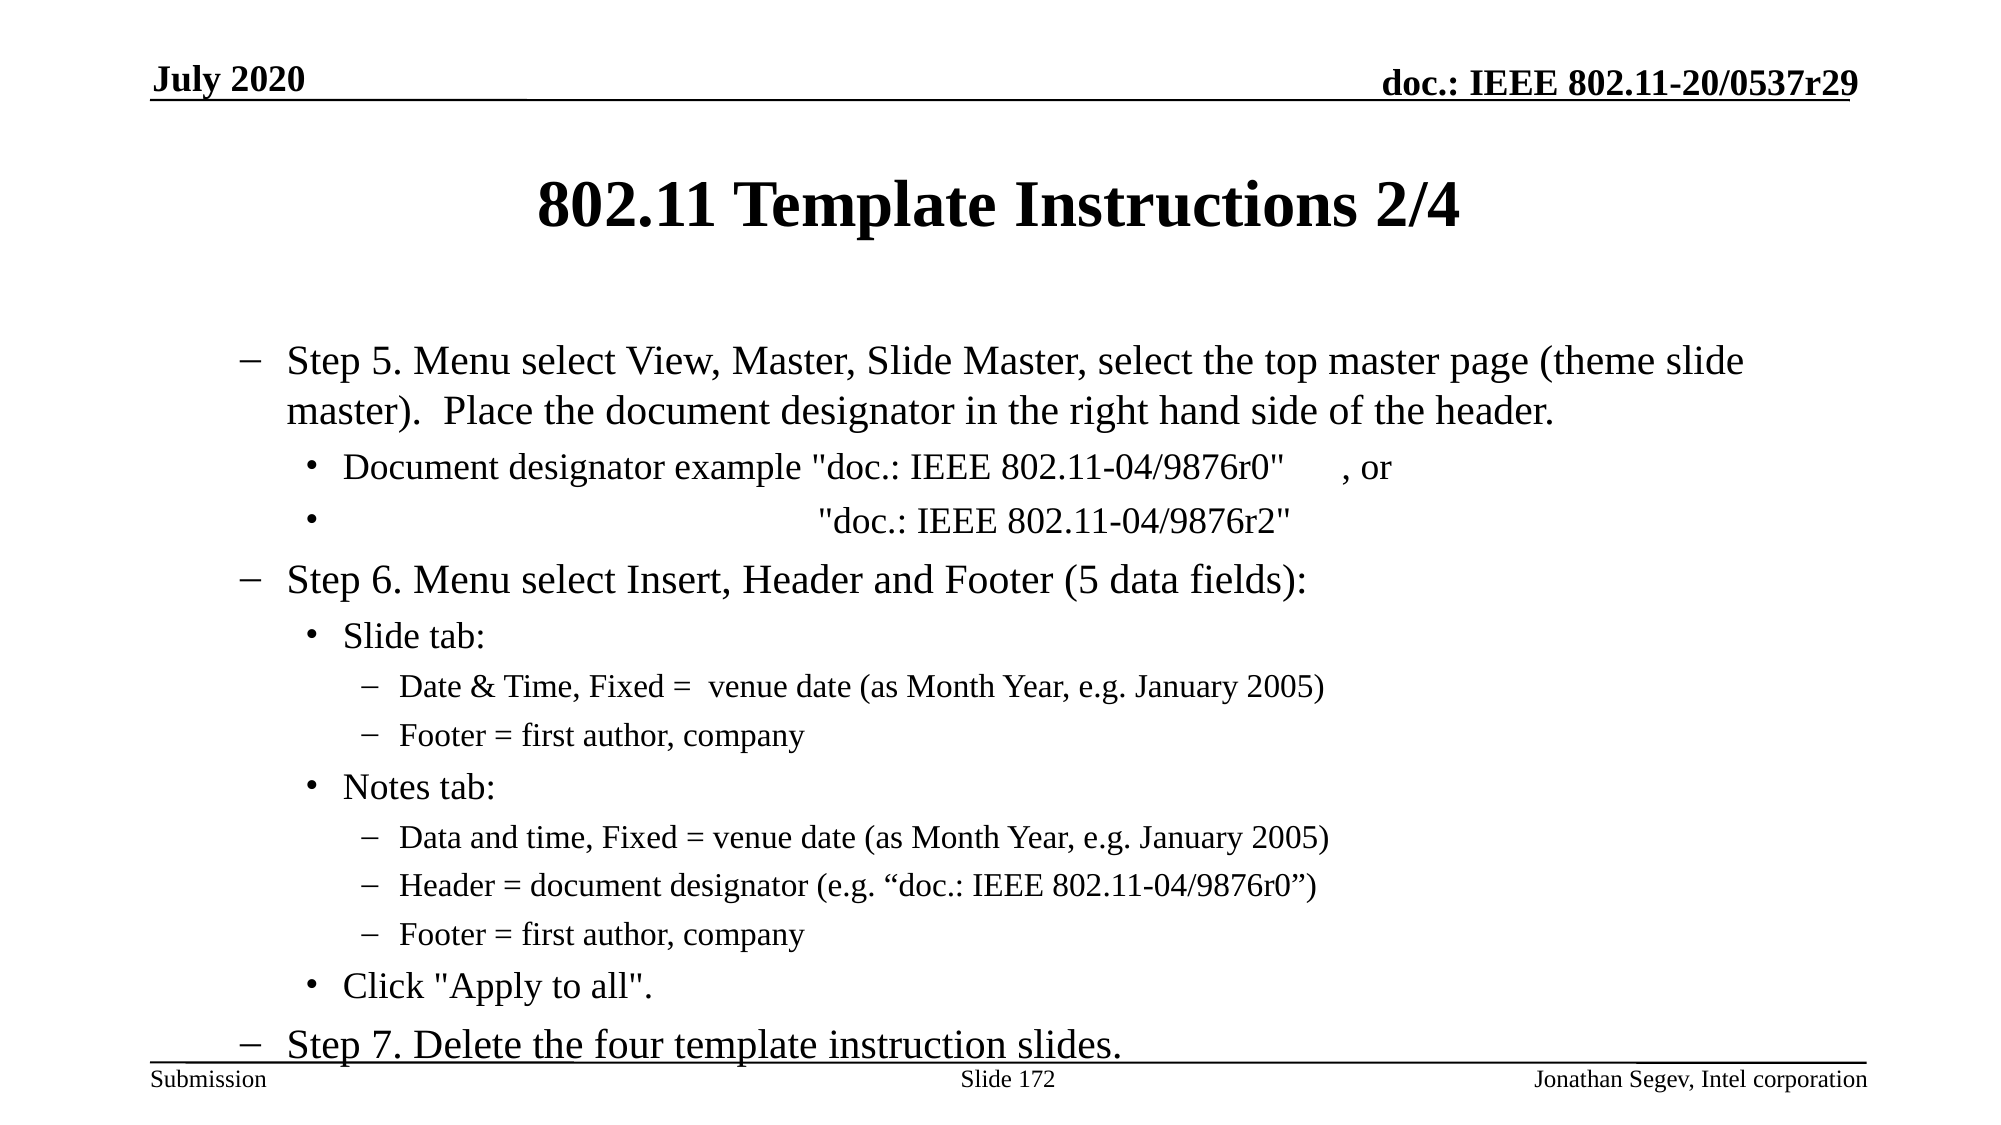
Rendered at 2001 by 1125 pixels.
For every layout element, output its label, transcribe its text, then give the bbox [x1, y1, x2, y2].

title 802.11 Template Instructions 2/4 [149, 112, 1850, 288]
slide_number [152, 54, 563, 100]
slide_number Slide 172 [950, 1061, 1067, 1123]
footer Jonathan Segev, Intel corporation [1171, 1061, 1869, 1093]
list Step 5. Menu select View, Master, Slide Master, select the top master page (theme slide master). Place the document designator in the right hand side of the header. Document designator example "doc.: IEEE 802.11-04/9876r0" , or "doc.: IEEE 802.11-04/9876r2" Step 6. Menu select Insert, Header and Footer (5 data fields): Slide tab: Date & Time, Fixed = venue date (as Month Year, e.g. January 2005) Footer = first author, company Notes tab: Data and time, Fixed = venue date (as Month Year, e.g. January 2005) Header = document designator (e.g. “doc.: IEEE 802.11-04/9876r0”) Footer = first author, company Click "Apply to all". Step 7. Delete the four template instruction slides. [149, 324, 1850, 1000]
